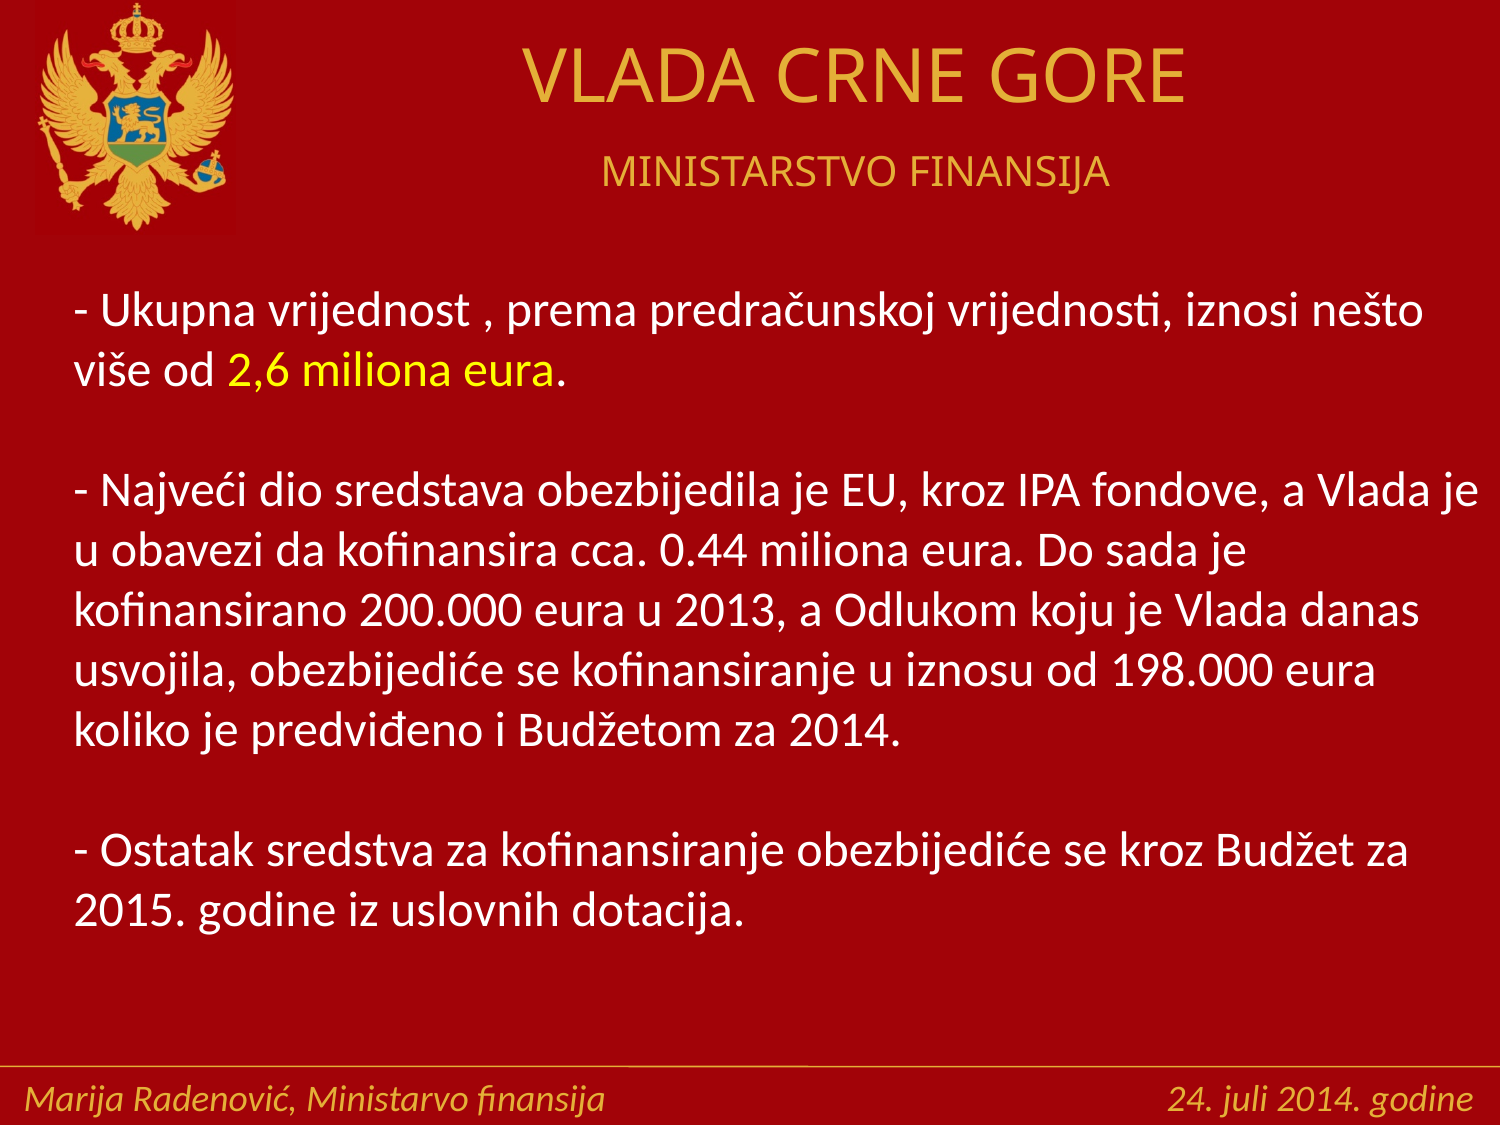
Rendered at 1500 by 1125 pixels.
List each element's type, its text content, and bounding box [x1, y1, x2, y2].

text_box - Ukupna vrijednost , prema predračunskoj vrijednosti, iznosi nešto više od 2,6 miliona eura. - Najveći dio sredstava obezbijedila je EU, kroz IPA fondove, a Vlada je u obavezi da kofinansira cca. 0.44 miliona eura. Do sada je kofinansirano 200.000 eura u 2013, a Odlukom koju je Vlada danas usvojila, obezbijediće se kofinansiranje u iznosu od 198.000 eura koliko je predviđeno i Budžetom za 2014. - Ostatak sredstva za kofinansiranje obezbijediće se kroz Budžet za 2015. godine iz uslovnih dotacija. [58, 269, 1500, 945]
picture [34, 0, 237, 235]
title VLADA CRNE GORE Ministarstvo finansija [257, 0, 1454, 247]
subtitle Marija Radenović, Ministarvo finansija 24. juli 2014. godine [0, 1072, 1500, 1125]
